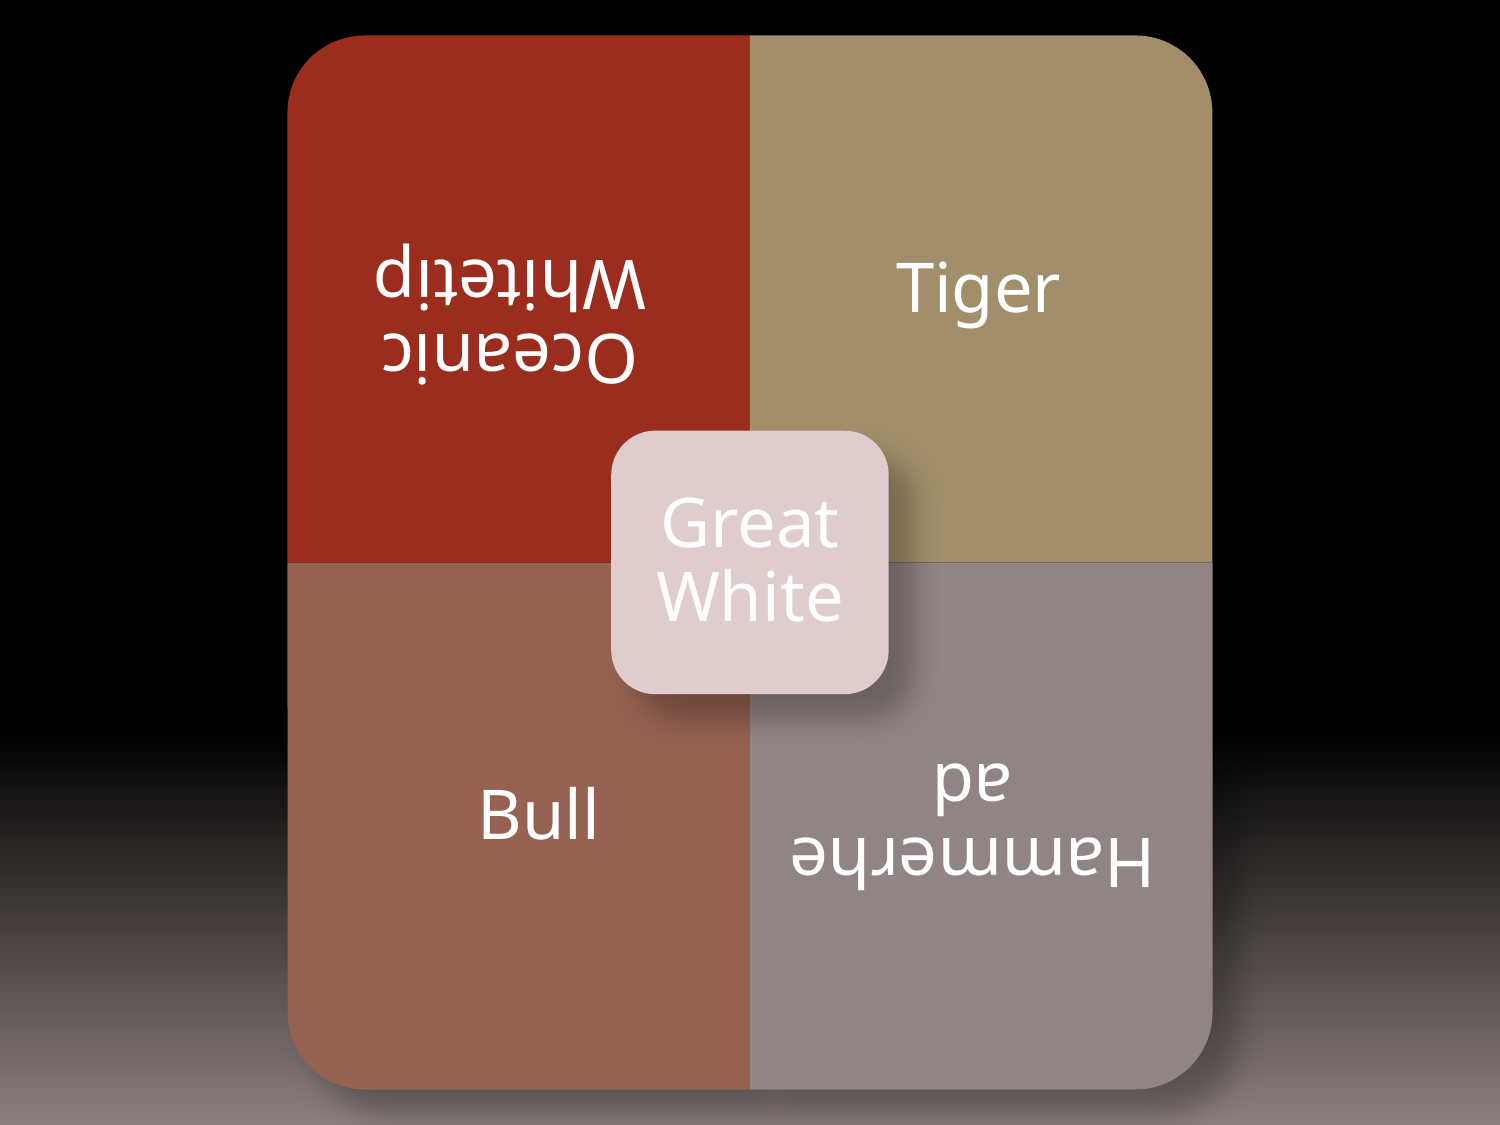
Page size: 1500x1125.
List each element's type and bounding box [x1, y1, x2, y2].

text_box [287, 35, 1213, 1090]
